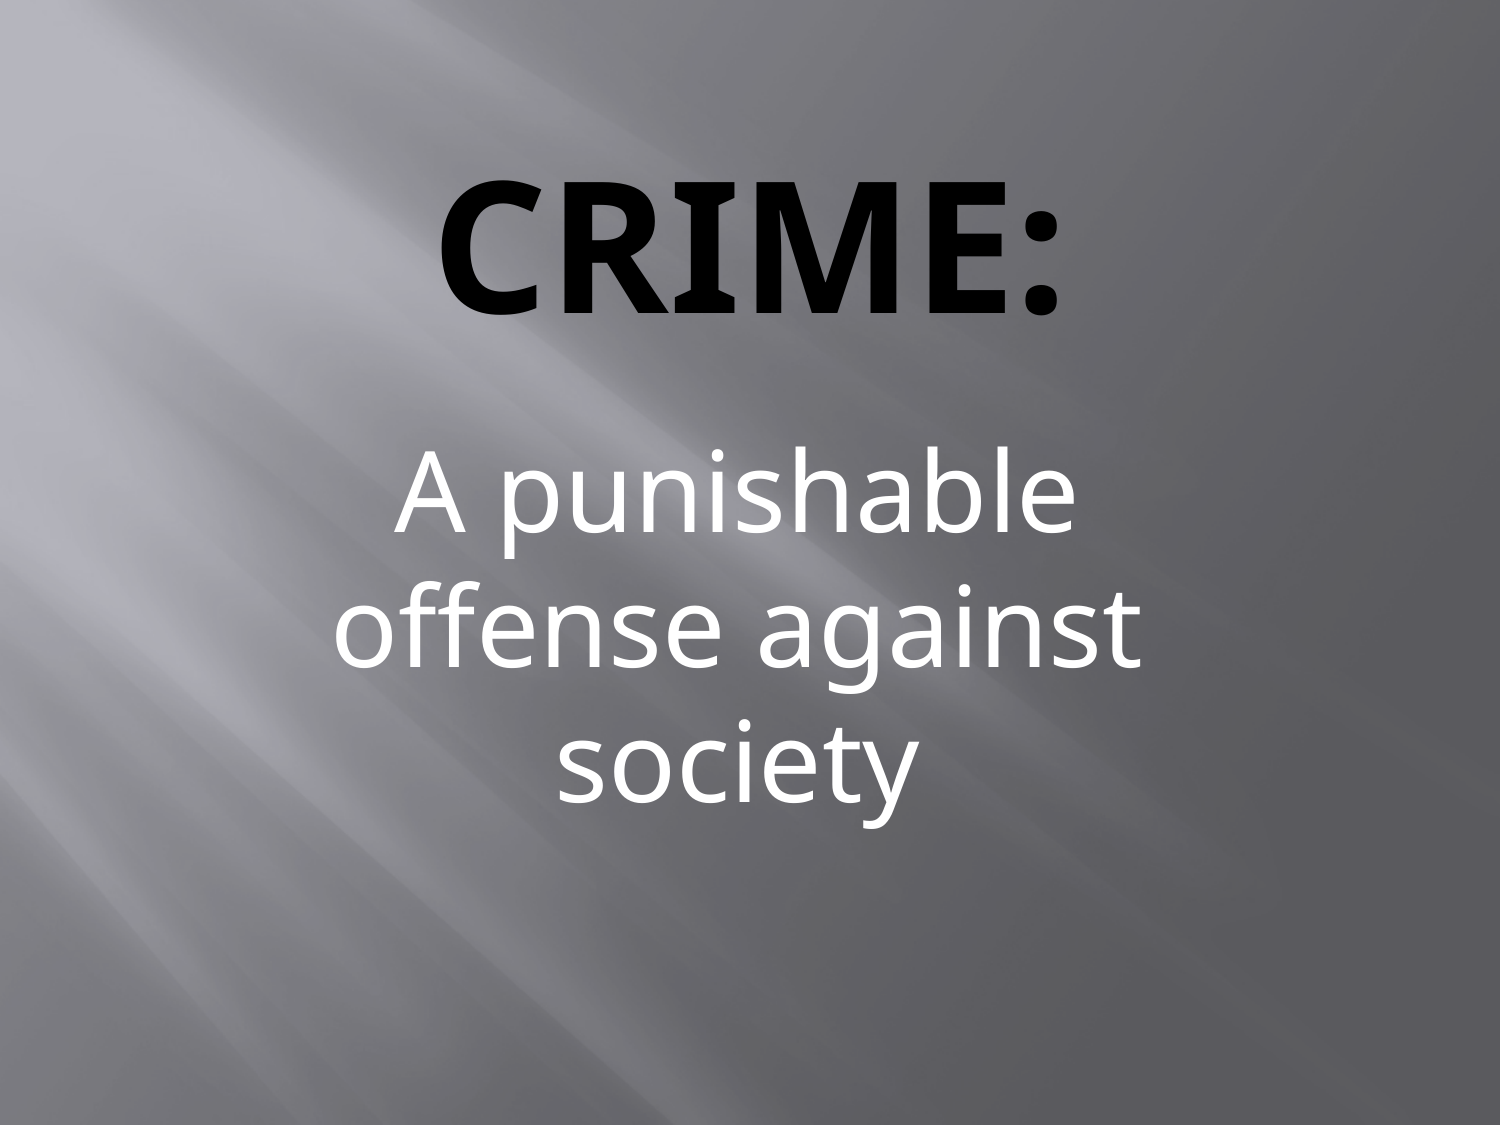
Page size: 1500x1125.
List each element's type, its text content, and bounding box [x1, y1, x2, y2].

title Crime: [75, 50, 1425, 350]
subtitle A punishable offense against society [212, 412, 1263, 779]
